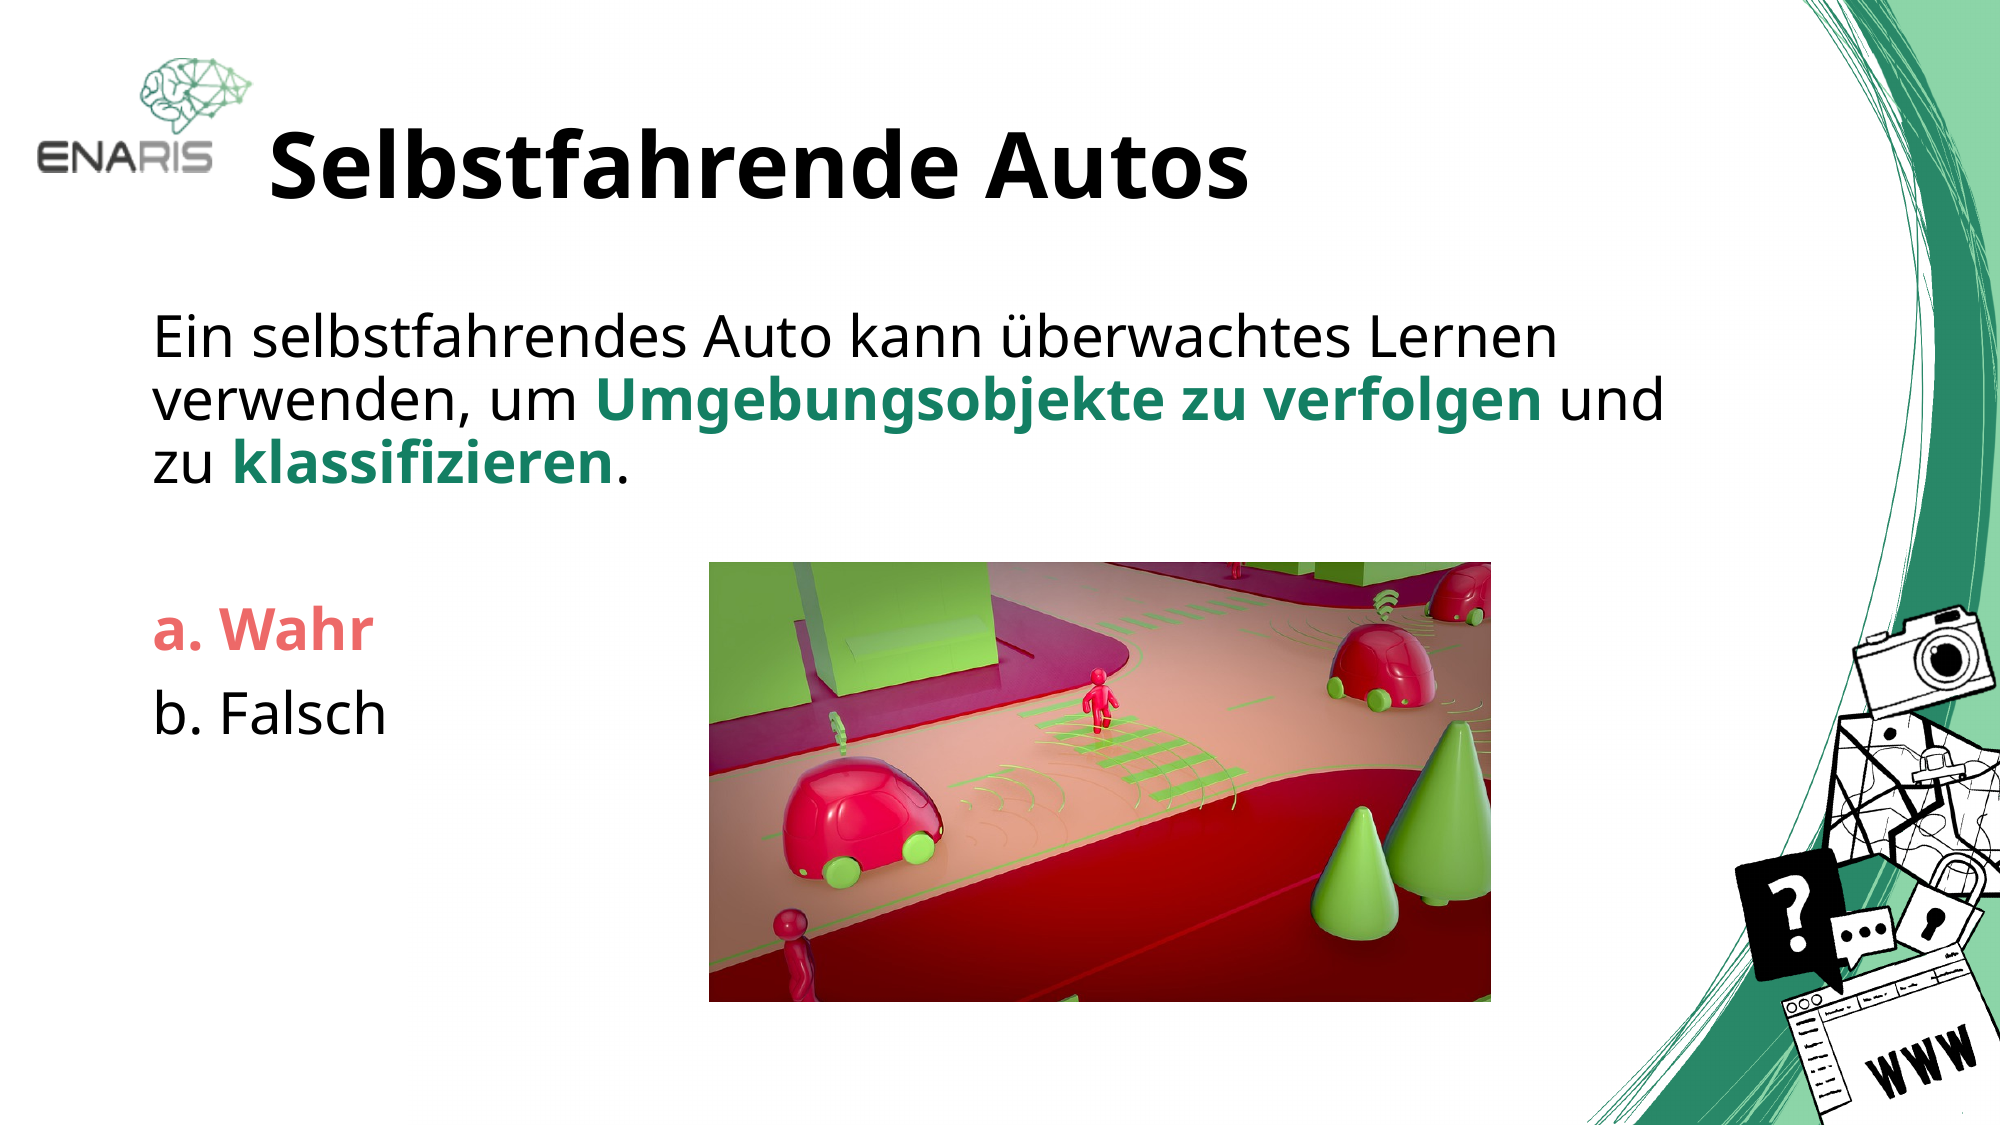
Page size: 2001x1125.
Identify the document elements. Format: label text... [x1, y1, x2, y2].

picture [37, 58, 254, 173]
list Ein selbstfahrendes Auto kann überwachtes Lernen verwenden, um Umgebungsobjekte zu verfolgen und zu klassifizieren. a. Wahr b. Falsch [137, 299, 1728, 1014]
picture [709, 562, 1491, 1002]
picture [408, 0, 2000, 1125]
title Selbstfahrende Autos [253, 59, 1863, 278]
